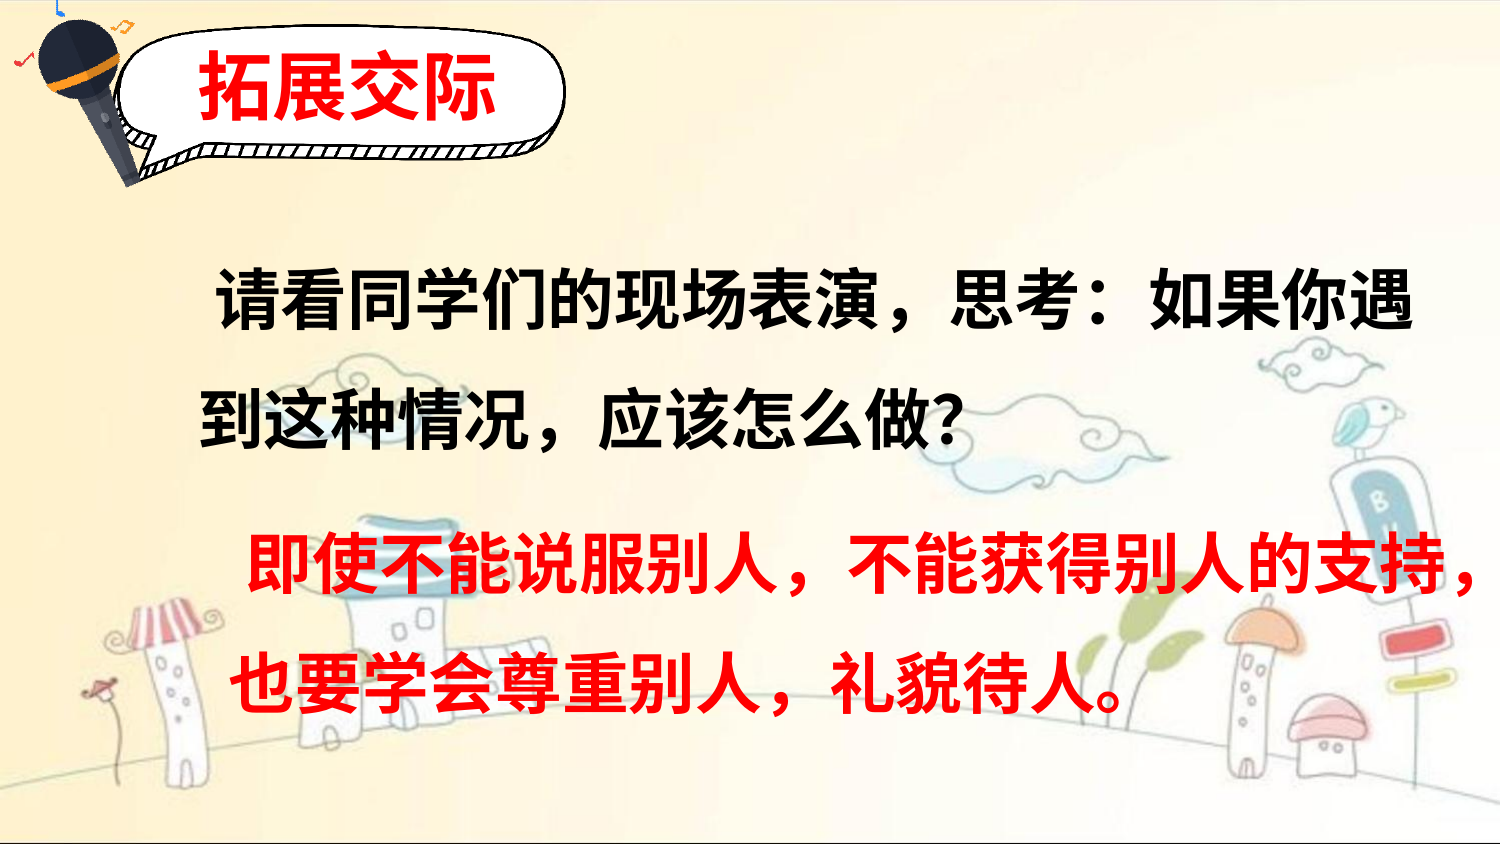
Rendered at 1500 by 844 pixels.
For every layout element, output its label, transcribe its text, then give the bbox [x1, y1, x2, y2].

text_box 请看同学们的现场表演，思考：如果你遇到这种情况，应该怎么做？ [107, 210, 1434, 465]
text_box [0, 0, 566, 185]
text_box 即使不能说服别人，不能获得别人的支持，也要学会尊重别人，礼貌待人。 [138, 474, 1466, 730]
picture [0, 0, 1500, 844]
